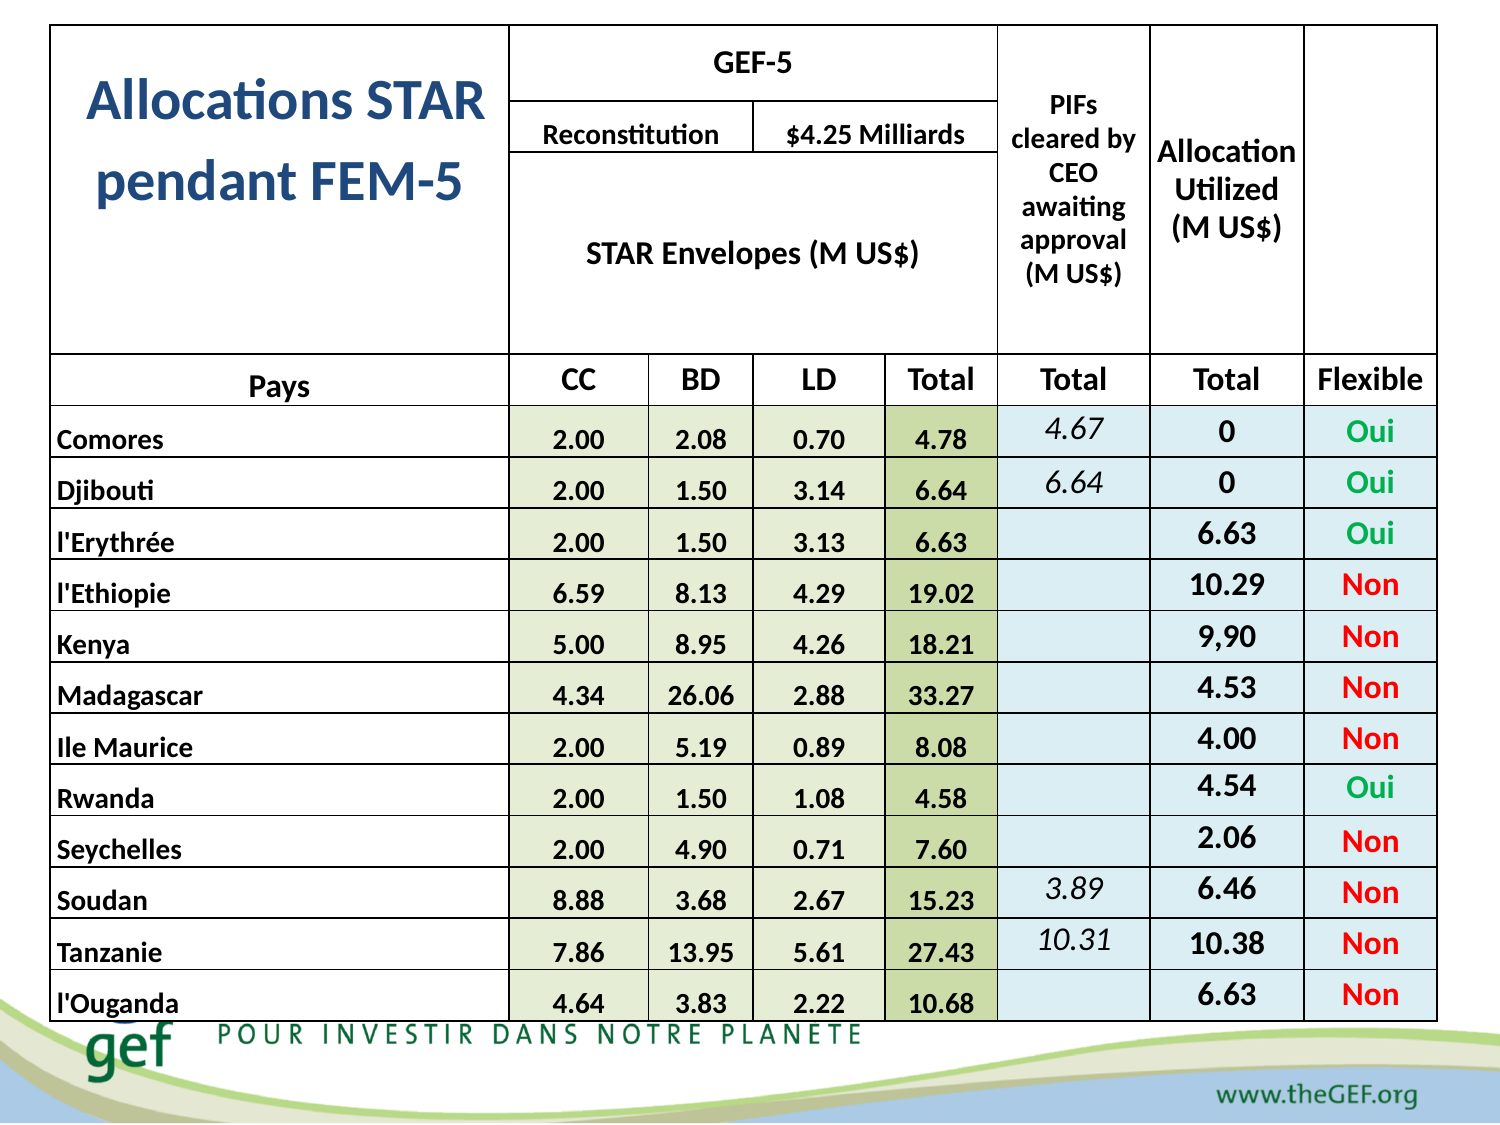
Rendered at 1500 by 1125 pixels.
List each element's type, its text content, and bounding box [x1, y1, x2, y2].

table_cell 7.86 [510, 919, 648, 969]
table_cell 8.95 [649, 611, 752, 661]
table_cell Non [1305, 714, 1436, 763]
table_cell l'Erythrée [51, 509, 508, 558]
table_cell [998, 816, 1149, 866]
table_cell 5.61 [754, 919, 884, 969]
table_cell 6.64 [998, 458, 1149, 507]
table_cell 10.38 [1151, 919, 1303, 969]
table_header GEF-5 [510, 26, 997, 100]
table_cell Total [998, 355, 1149, 405]
table_cell 15.23 [886, 868, 997, 917]
table_cell Rwanda [51, 765, 508, 815]
table_cell 2.00 [510, 816, 648, 866]
table_cell 13.95 [649, 919, 752, 969]
table_cell [998, 970, 1149, 1020]
table_cell 3.14 [754, 458, 884, 507]
table_cell 6.63 [1151, 970, 1303, 1020]
table_cell Kenya [51, 611, 508, 661]
table_cell 5.19 [649, 714, 752, 763]
table_cell 33.27 [886, 663, 997, 712]
table_cell 0 [1151, 458, 1303, 507]
table_cell BD [649, 355, 752, 405]
table_cell [998, 765, 1149, 815]
table_cell 1.50 [649, 509, 752, 558]
table_cell 0 [1151, 406, 1303, 456]
table_header [51, 26, 508, 74]
table_cell 3.13 [754, 509, 884, 558]
table_cell Total [886, 355, 997, 405]
table_cell 6.59 [510, 560, 648, 610]
table_cell STAR Envelopes (M US$) [510, 153, 997, 353]
table_cell 4.67 [998, 406, 1149, 456]
table_cell Non [1305, 919, 1436, 969]
table_header PIFs cleared by CEO awaiting approval (M US$) [998, 26, 1149, 353]
table_cell 4.64 [510, 970, 648, 1020]
table_cell 2.22 [754, 970, 884, 1020]
table_cell 3.68 [649, 868, 752, 917]
table_cell 26.06 [649, 663, 752, 712]
table_cell 5.00 [510, 611, 648, 661]
table_cell [998, 560, 1149, 610]
table_cell Non [1305, 816, 1436, 866]
table_cell 2.00 [510, 765, 648, 815]
table_cell CC [510, 355, 648, 405]
table_cell Oui [1305, 406, 1436, 456]
table_cell $4.25 Milliards [754, 102, 997, 151]
table_cell 2.00 [510, 714, 648, 763]
table_cell 10.29 [1151, 560, 1303, 610]
table_cell 3.89 [998, 868, 1149, 917]
table_cell 6.63 [1151, 509, 1303, 558]
table_cell 10.31 [998, 919, 1149, 969]
table_cell 6.63 [886, 509, 997, 558]
table_cell 4.26 [754, 611, 884, 661]
table_cell Non [1305, 663, 1436, 712]
table_cell Pays [51, 355, 508, 405]
table_cell 0.70 [754, 406, 884, 456]
table_cell 3.83 [649, 970, 752, 1020]
table_cell Flexible [1305, 355, 1436, 405]
table_cell 2.00 [510, 509, 648, 558]
table_cell Ile Maurice [51, 714, 508, 763]
title Allocations STAR pendant FEM-5 [0, 74, 575, 188]
table_header [1305, 26, 1436, 353]
table_cell [998, 663, 1149, 712]
table_header [51, 188, 508, 353]
table_cell 8.88 [510, 868, 648, 917]
table_cell Oui [1305, 765, 1436, 815]
table_cell Oui [1305, 458, 1436, 507]
table_cell Reconstitution [575, 102, 752, 151]
table_cell 6.64 [886, 458, 997, 507]
table_cell Non [1305, 970, 1436, 1020]
table_cell 6.46 [1151, 868, 1303, 917]
table_cell [998, 509, 1149, 558]
table_cell Non [1305, 611, 1436, 661]
table_cell 18.21 [886, 611, 997, 661]
table_cell 7.60 [886, 816, 997, 866]
table_cell [998, 611, 1149, 661]
picture [0, 912, 1500, 1125]
table_cell 1.50 [649, 765, 752, 815]
table_cell 10.68 [886, 970, 997, 1020]
table_cell 4.58 [886, 765, 997, 815]
table_cell 8.08 [886, 714, 997, 763]
table_cell 19.02 [886, 560, 997, 610]
table_cell 2.08 [649, 406, 752, 456]
table_cell 4.29 [754, 560, 884, 610]
table_cell 0.71 [754, 816, 884, 866]
table_cell 1.08 [754, 765, 884, 815]
table_cell l'Ouganda [51, 970, 508, 1020]
table_cell LD [754, 355, 884, 405]
table_cell 4.90 [649, 816, 752, 866]
table_cell 2.67 [754, 868, 884, 917]
table_cell Comores [51, 406, 508, 456]
table_cell Soudan [51, 868, 508, 917]
table_cell Djibouti [51, 458, 508, 507]
table_cell 2.88 [754, 663, 884, 712]
table_cell 4.53 [1151, 663, 1303, 712]
table_cell 8.13 [649, 560, 752, 610]
table_cell 4.00 [1151, 714, 1303, 763]
table_cell 27.43 [886, 919, 997, 969]
table_cell [998, 714, 1149, 763]
table_cell 0.89 [754, 714, 884, 763]
table_cell Oui [1305, 509, 1436, 558]
table_cell 4.78 [886, 406, 997, 456]
table_cell 2.06 [1151, 816, 1303, 866]
table_cell l'Ethiopie [51, 560, 508, 610]
table_cell Tanzanie [51, 919, 508, 969]
table_cell 4.54 [1151, 765, 1303, 815]
table_cell Seychelles [51, 816, 508, 866]
table_cell Non [1305, 560, 1436, 610]
table_cell Total [1151, 355, 1303, 405]
table_cell 2.00 [510, 406, 648, 456]
table_cell Non [1305, 868, 1436, 917]
table_cell 4.34 [510, 663, 648, 712]
table_header Allocation Utilized (M US$) [1151, 26, 1303, 353]
table_cell 9,90 [1151, 611, 1303, 661]
table_cell 1.50 [649, 458, 752, 507]
table_cell Madagascar [51, 663, 508, 712]
table_cell 2.00 [510, 458, 648, 507]
